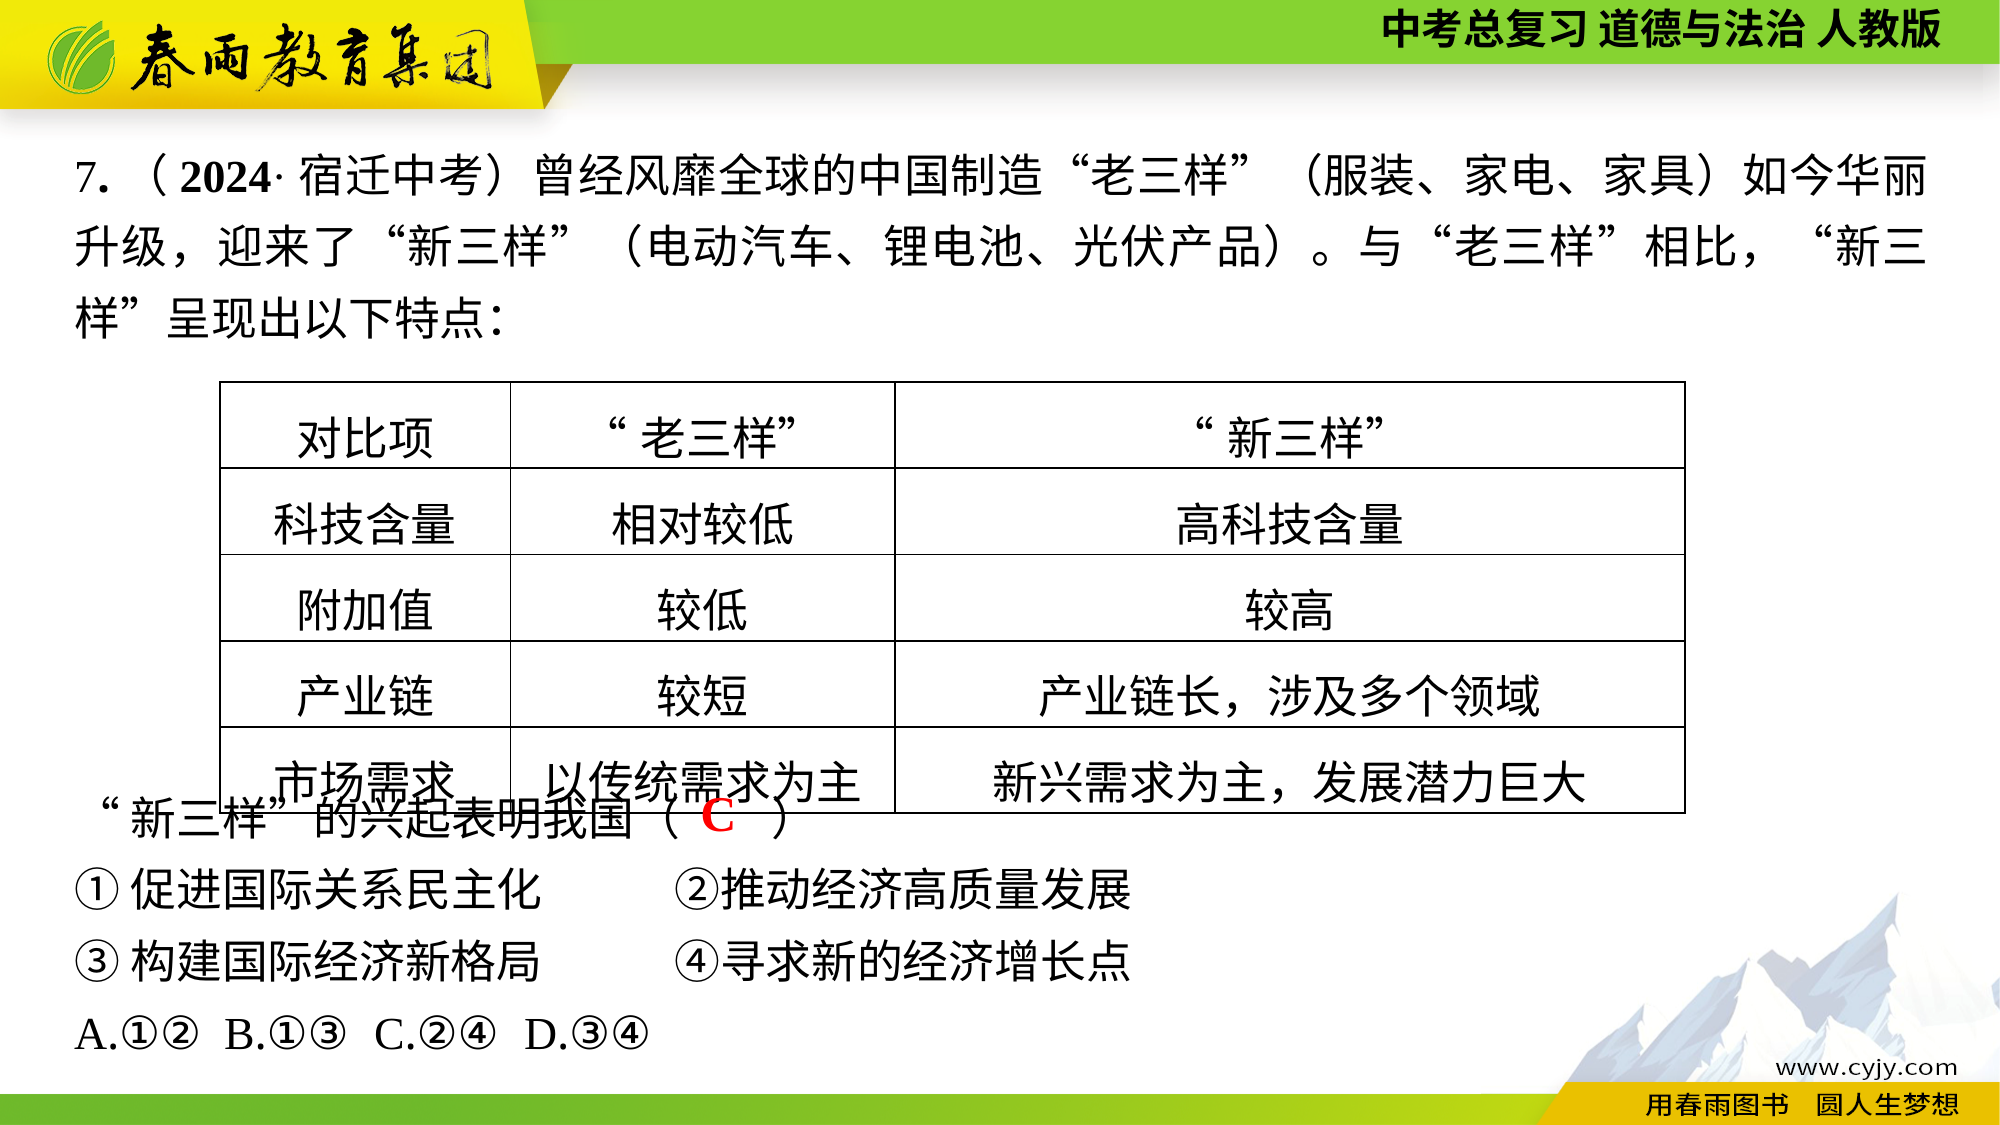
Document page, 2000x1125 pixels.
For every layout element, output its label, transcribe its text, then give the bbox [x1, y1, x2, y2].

table_header 对比项 [221, 383, 510, 467]
table_cell 较低 [511, 555, 894, 640]
table_header “新三样” [896, 383, 1684, 467]
list 7.（2024·宿迁中考）曾经风靡全球的中国制造“老三样”（服装、家电、家具）如今华丽升级，迎来了“新三样”（电动汽车、锂电池、光伏产品）。与“老三样”相比，“新三样”呈现出以下特点： “新三样”的兴起表明我国（ ） ①促进国际关系民主化 ②推动经济高质量发展 ③构建国际经济新格局 ④寻求新的经济增长点 A.①② B.①③ C.②④ D.③④ [59, 122, 1944, 1077]
table_cell 新兴需求为主，发展潜力巨大 [896, 728, 1684, 812]
picture [0, 0, 2000, 1125]
table_cell 较短 [511, 642, 894, 726]
table_cell 产业链长，涉及多个领域 [896, 642, 1684, 726]
table_cell 相对较低 [511, 469, 894, 554]
table_cell 科技含量 [221, 469, 510, 554]
table_cell 附加值 [221, 555, 510, 640]
text_box C [685, 773, 752, 849]
table_cell 市场需求 [221, 728, 510, 812]
table_cell 较高 [896, 555, 1684, 640]
table_cell 以传统需求为主 [511, 728, 894, 812]
table_cell 高科技含量 [896, 469, 1684, 554]
table_cell 产业链 [221, 642, 510, 726]
table_header “老三样” [511, 383, 894, 467]
